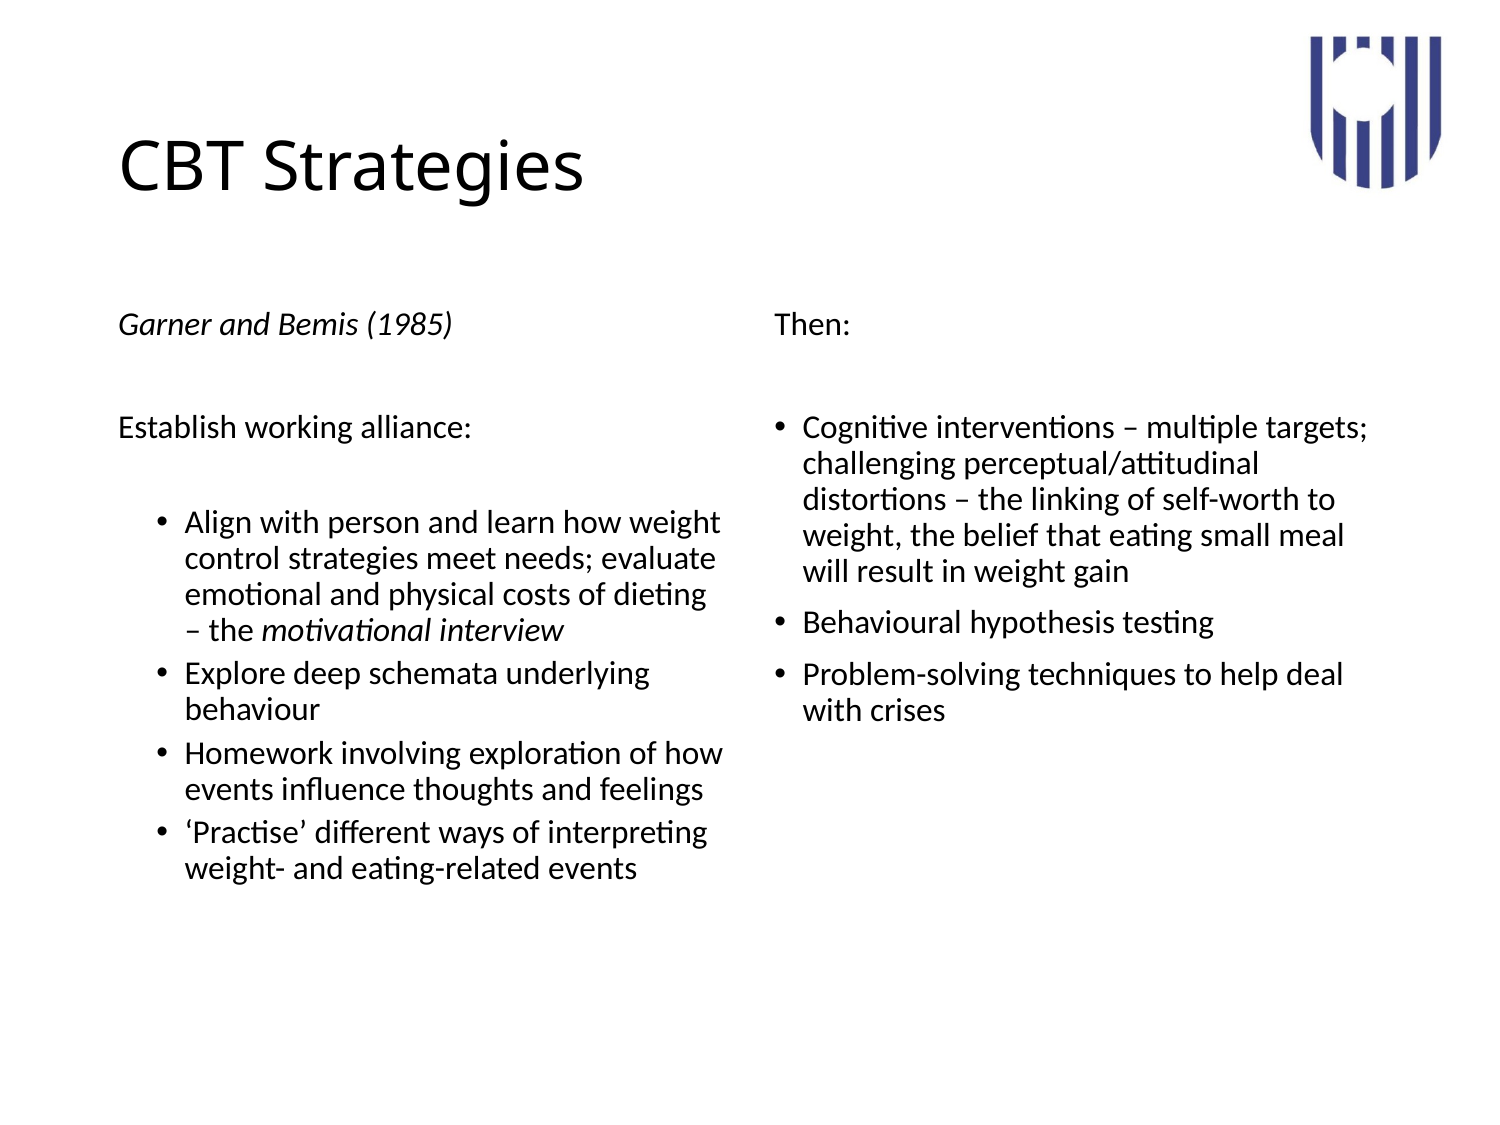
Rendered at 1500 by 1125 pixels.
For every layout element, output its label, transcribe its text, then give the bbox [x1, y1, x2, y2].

picture [1257, 0, 1496, 237]
list Then: Cognitive interventions – multiple targets; challenging perceptual/attitudinal distortions – the linking of self-worth to weight, the belief that eating small meal will result in weight gain Behavioural hypothesis testing Problem-solving techniques to help deal with crises [759, 299, 1397, 1014]
title CBT Strategies [103, 59, 1397, 278]
list Garner and Bemis (1985) Establish working alliance: Align with person and learn how weight control strategies meet needs; evaluate emotional and physical costs of dieting – the motivational interview Explore deep schemata underlying behaviour Homework involving exploration of how events influence thoughts and feelings ‘Practise’ different ways of interpreting weight- and eating-related events [103, 299, 741, 1014]
